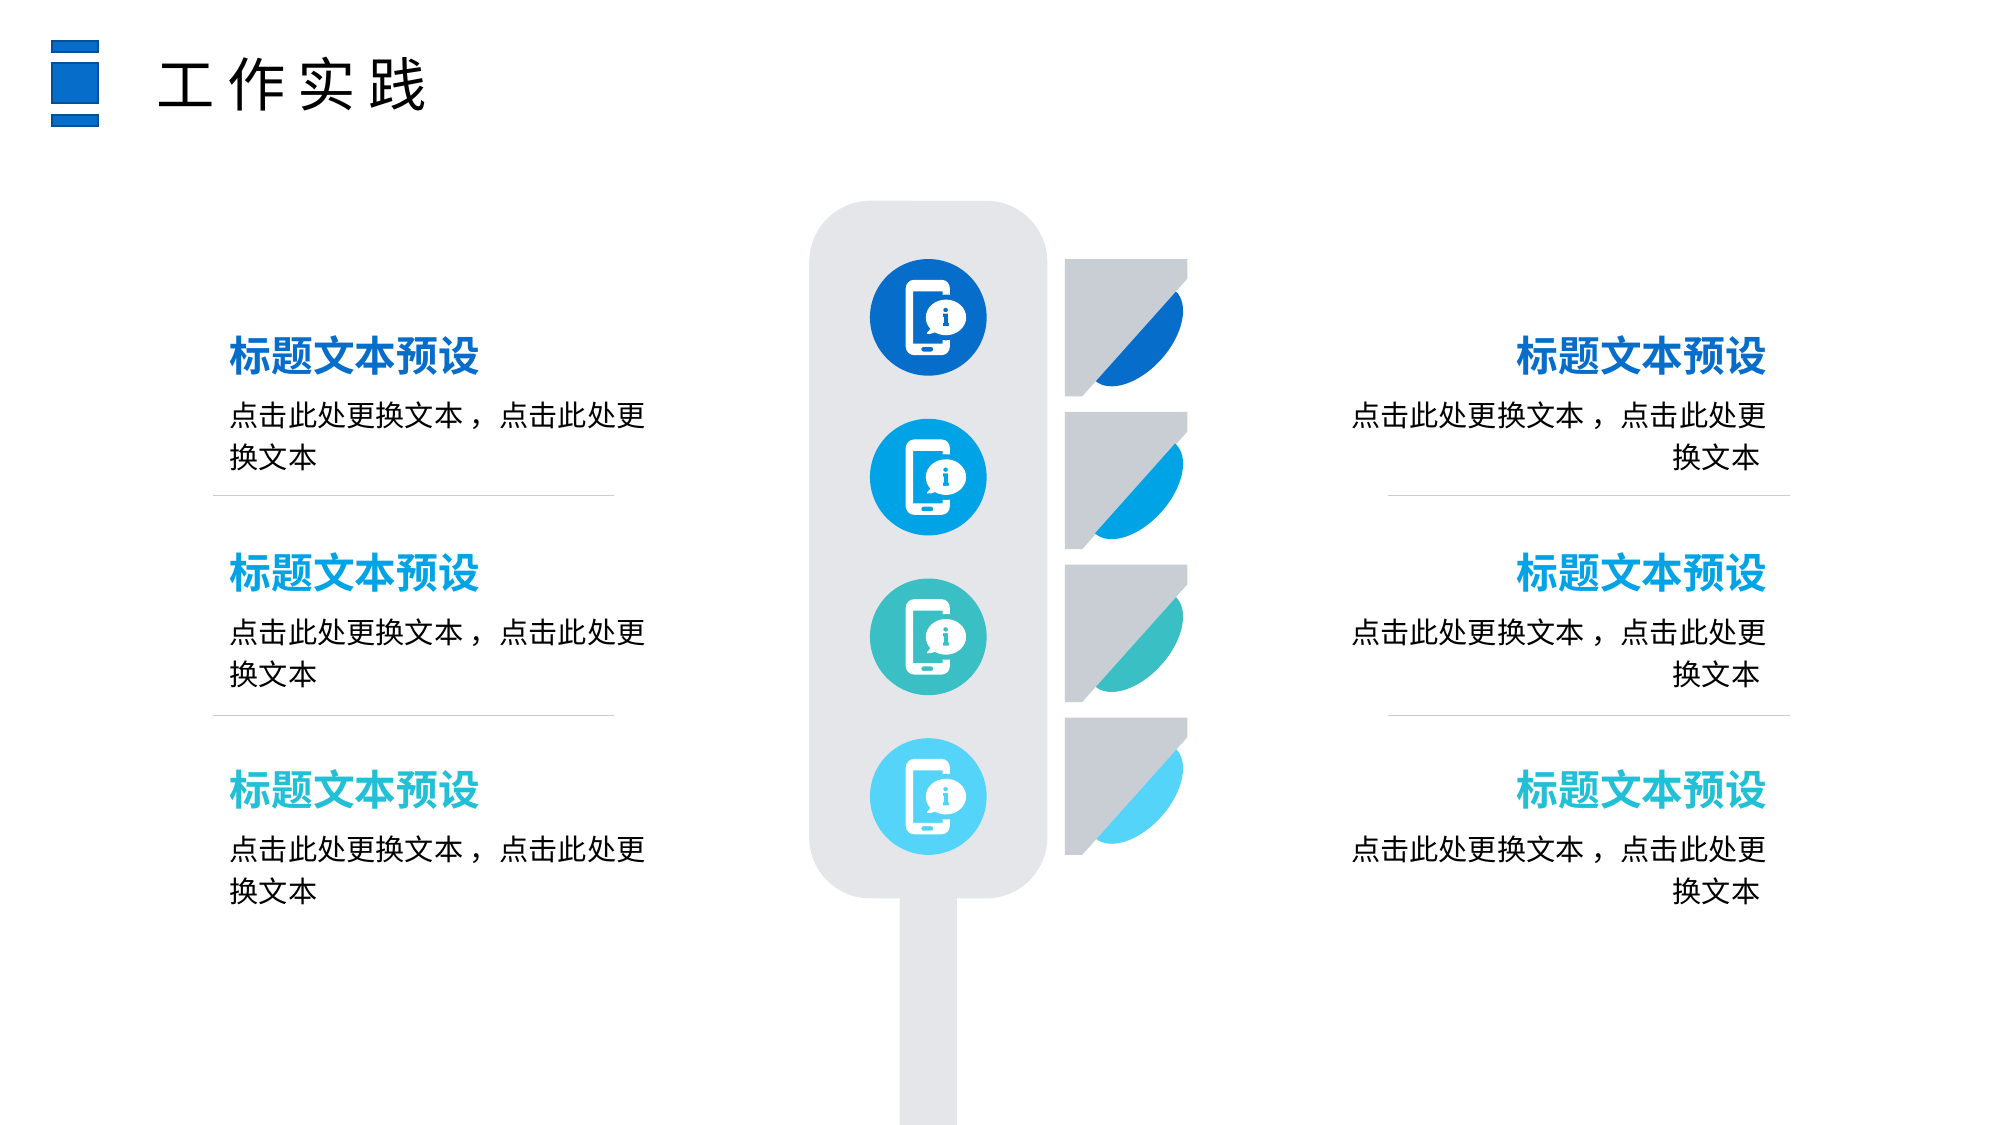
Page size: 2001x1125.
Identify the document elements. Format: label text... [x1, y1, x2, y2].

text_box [212, 200, 1790, 1125]
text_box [51, 40, 99, 126]
text_box 工作实践 [141, 40, 577, 126]
